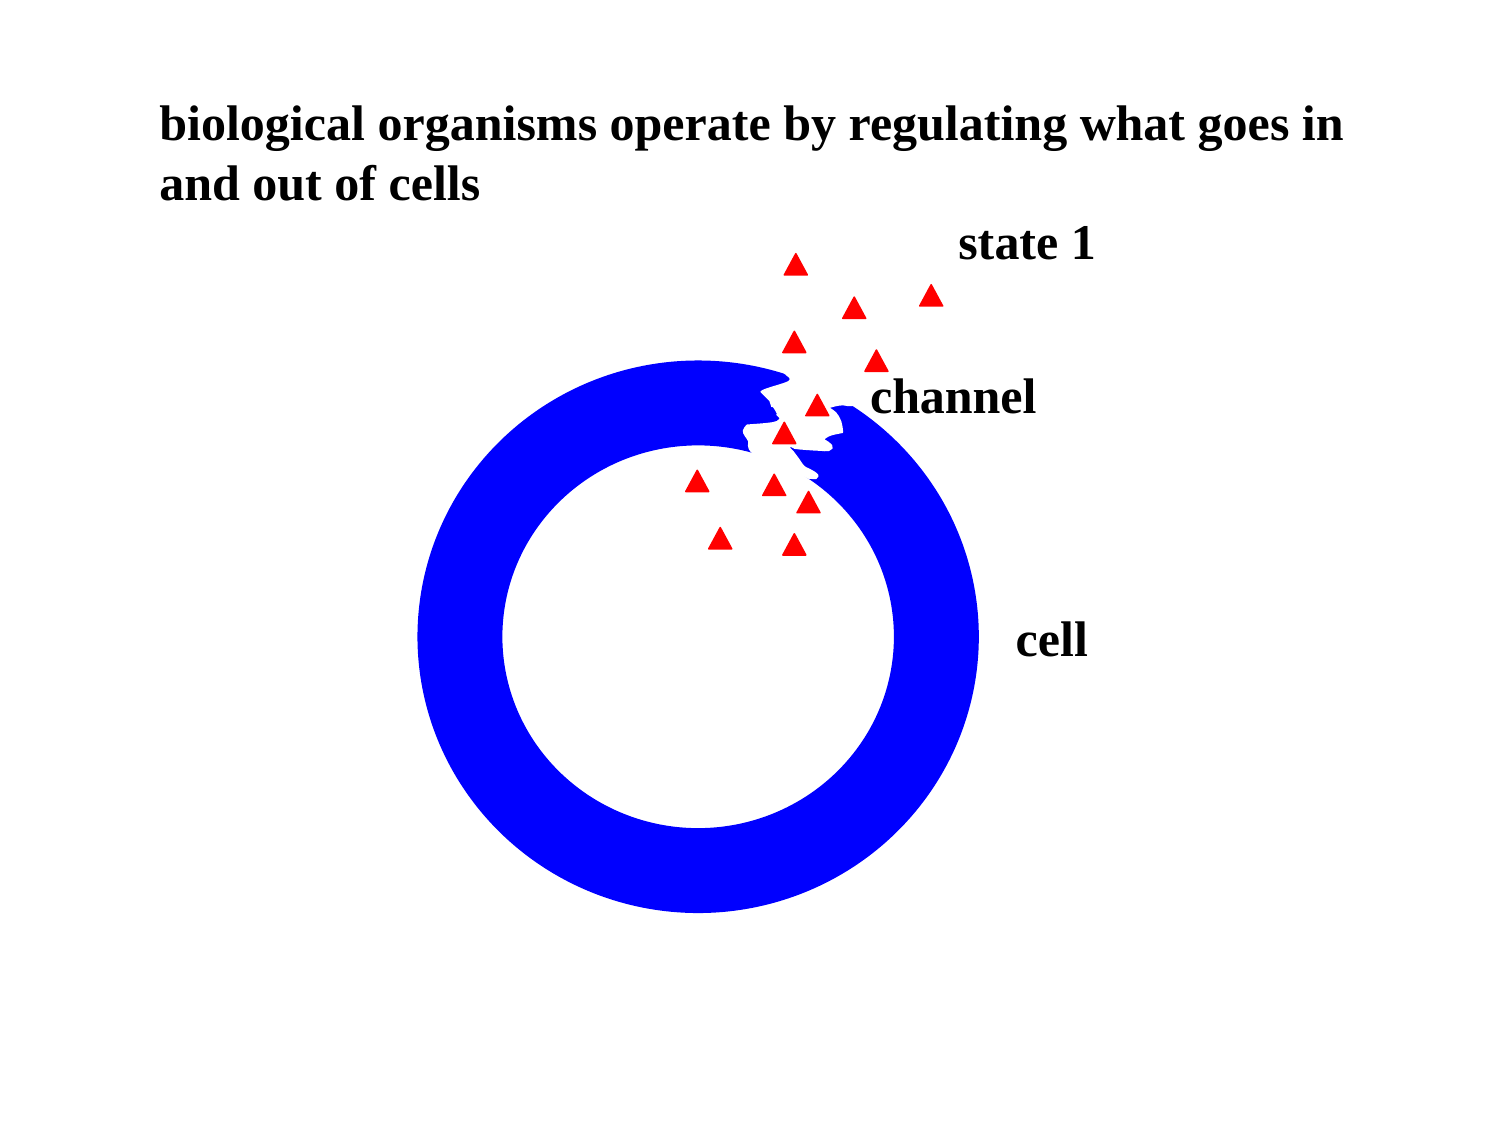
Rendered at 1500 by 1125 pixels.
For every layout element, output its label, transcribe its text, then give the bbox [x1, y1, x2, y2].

text_box cell [1000, 598, 1104, 674]
text_box channel [948, 356, 1052, 432]
text_box [459, 403, 937, 871]
text_box state 1 [943, 202, 1112, 277]
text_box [685, 253, 943, 556]
text_box biological organisms operate by regulating what goes in and out of cells [144, 82, 1366, 218]
